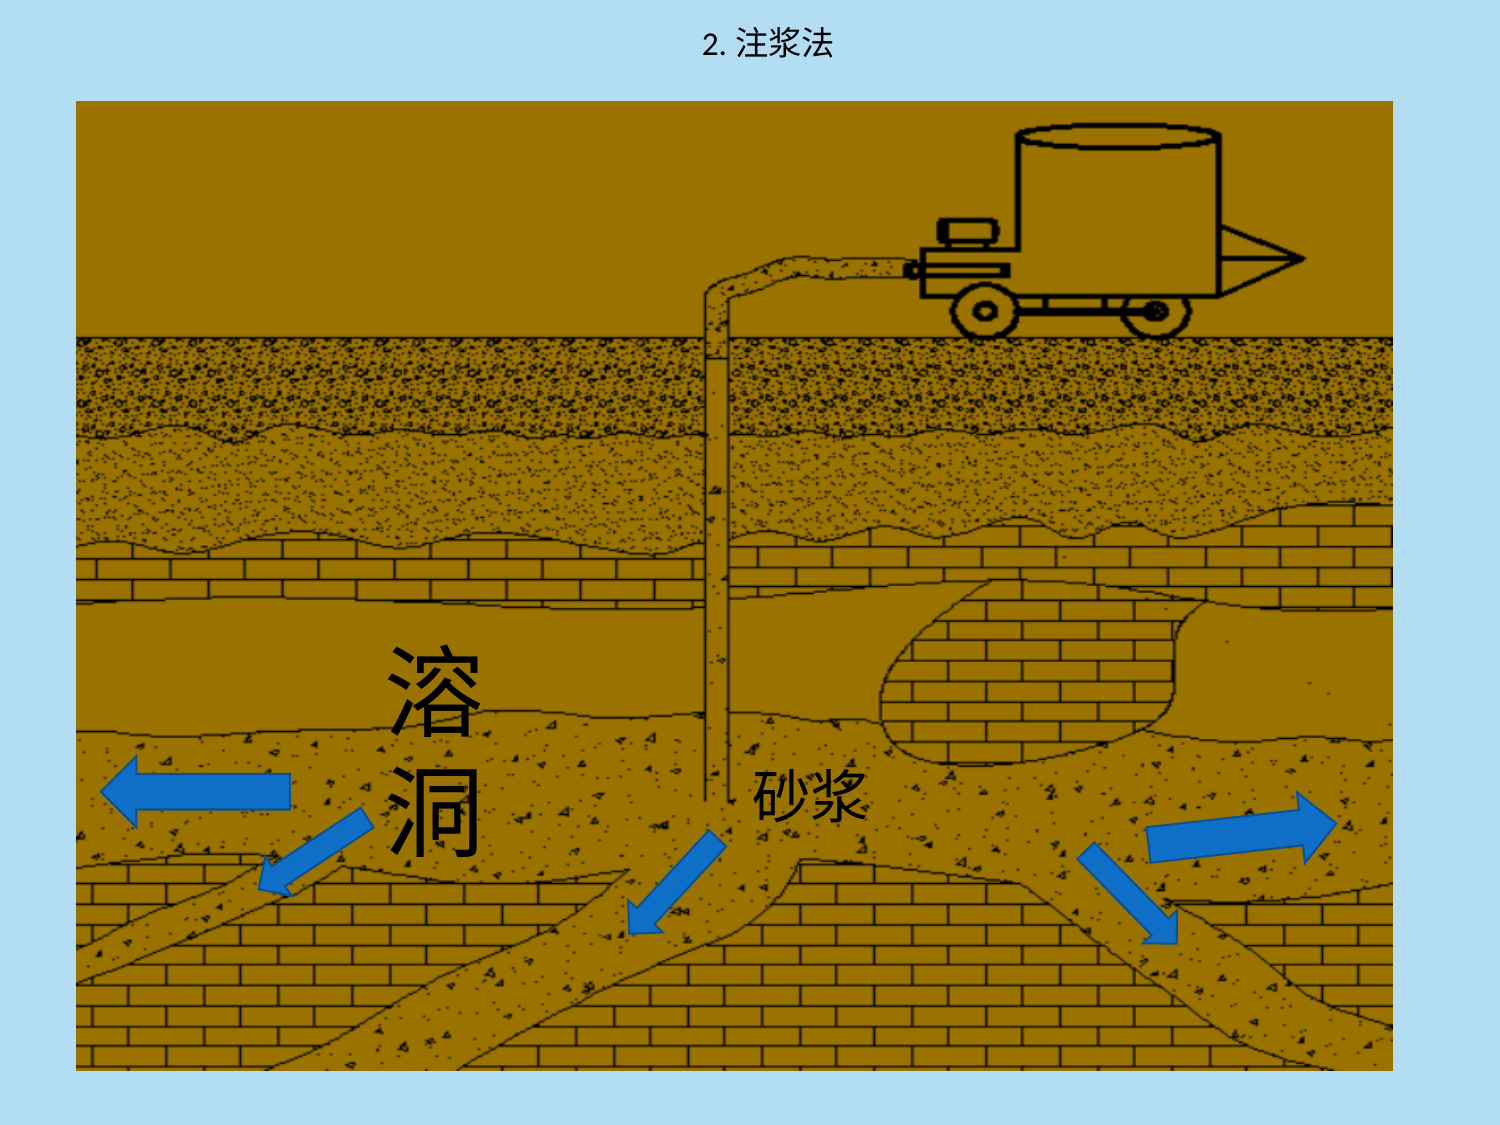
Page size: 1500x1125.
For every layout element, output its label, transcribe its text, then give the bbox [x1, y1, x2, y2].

list 2.注浆法 [170, 18, 1366, 95]
picture [76, 101, 1393, 1071]
